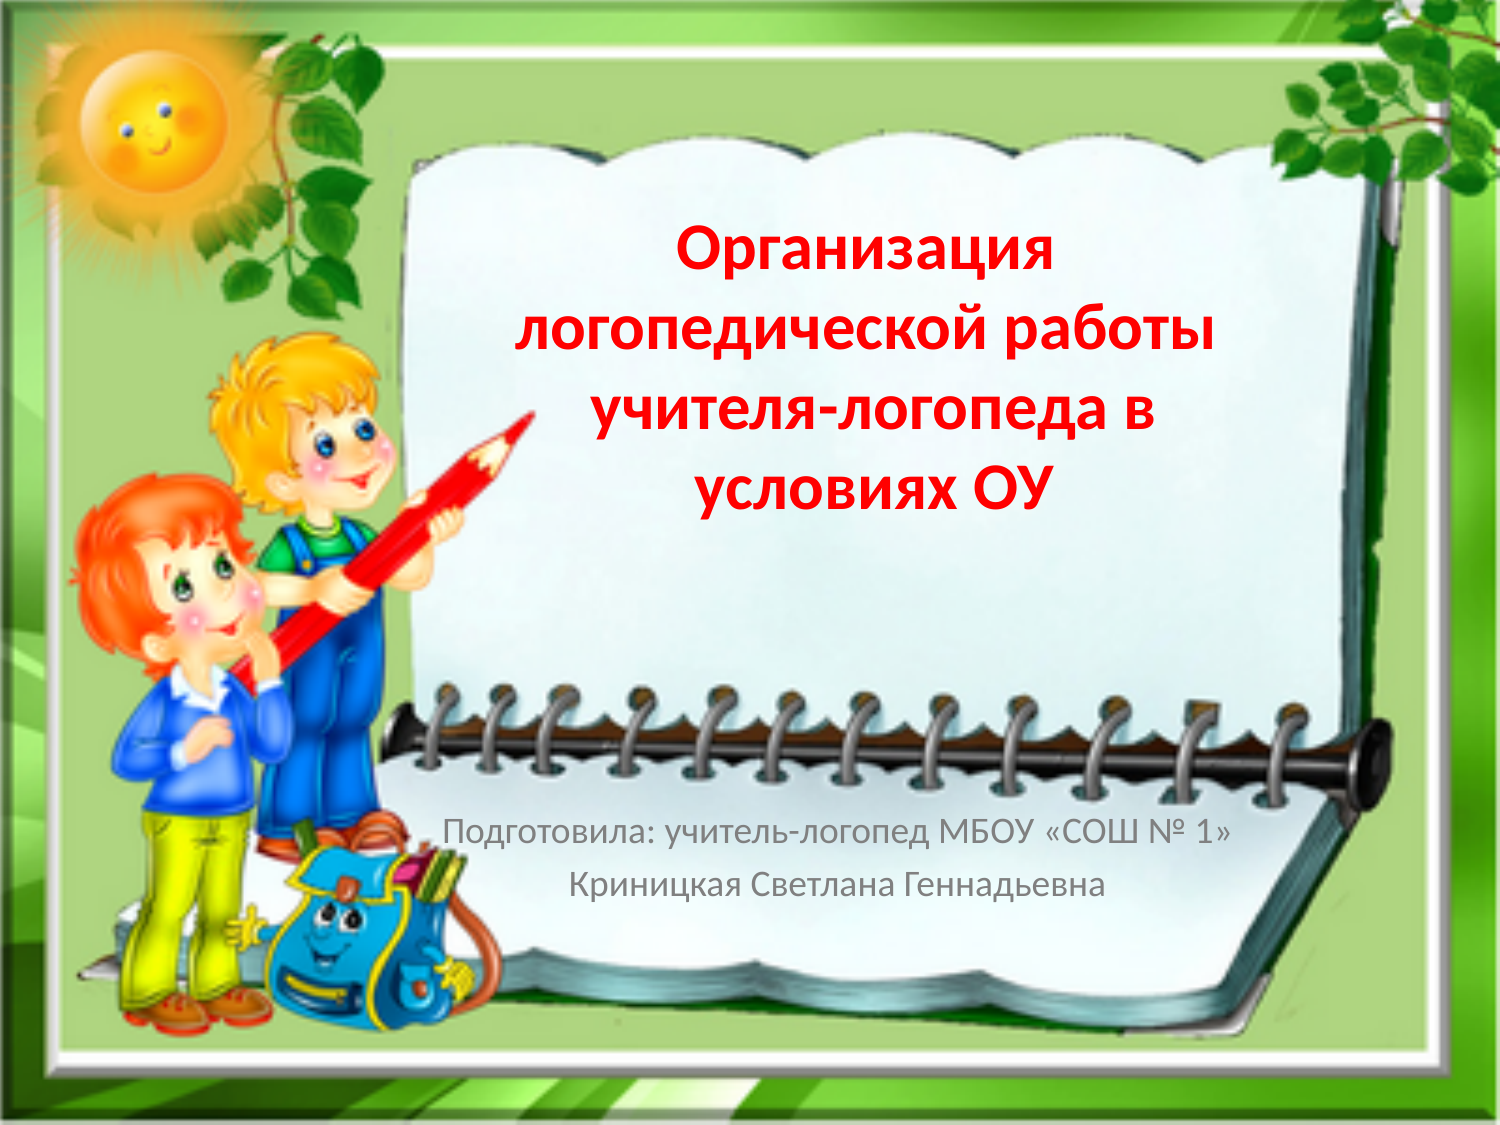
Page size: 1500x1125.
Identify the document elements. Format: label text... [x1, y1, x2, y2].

subtitle Подготовила: учитель-логопед МБОУ «СОШ № 1» Криницкая Светлана Геннадьевна [312, 798, 1363, 925]
title Организация логопедической работы учителя-логопеда в условиях ОУ [454, 255, 1294, 551]
picture [0, 0, 1500, 1125]
